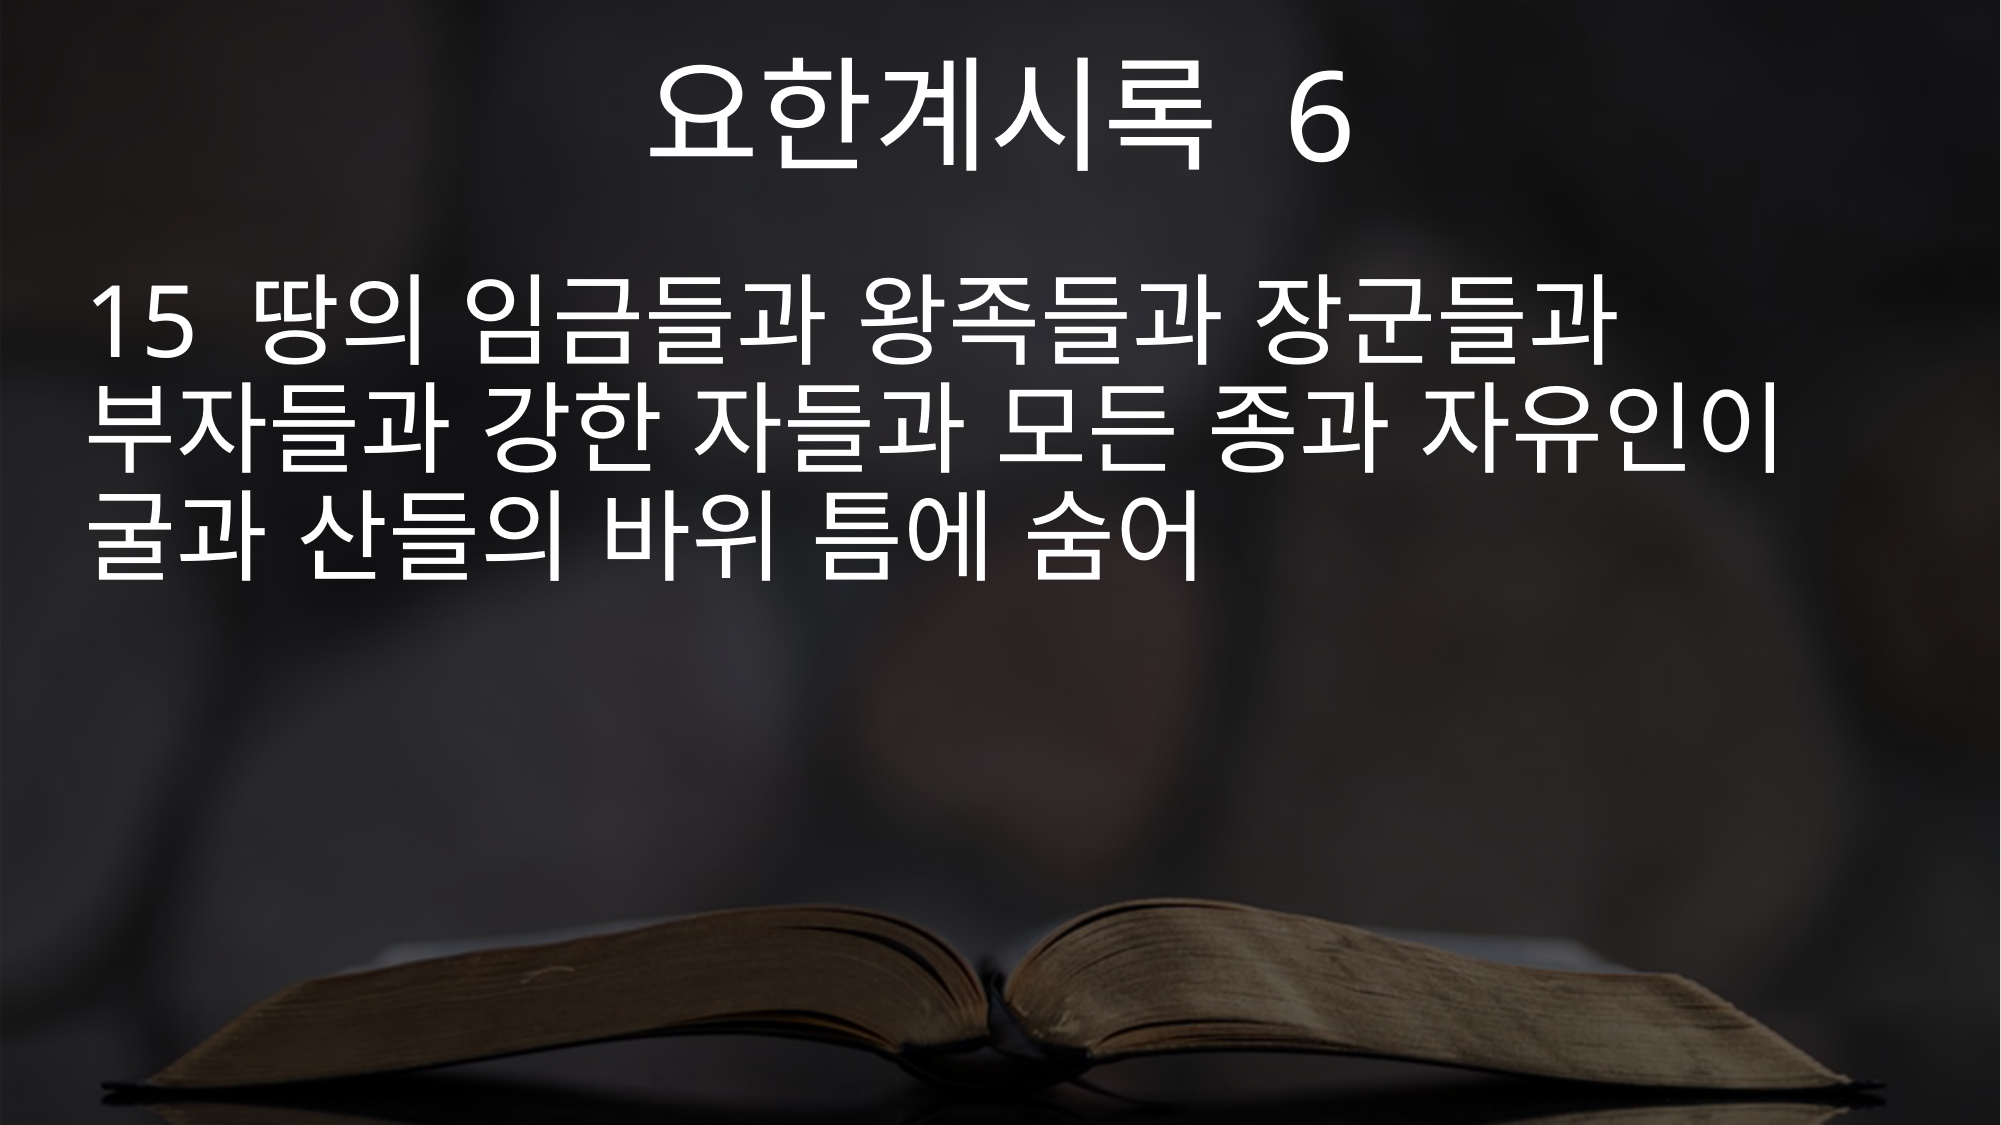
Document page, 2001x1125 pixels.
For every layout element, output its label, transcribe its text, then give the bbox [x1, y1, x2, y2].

list 15 땅의 임금들과 왕족들과 장군들과 부자들과 강한 자들과 모든 종과 자유인이 굴과 산들의 바위 틈에 숨어 [69, 263, 1953, 423]
footer 요한계시록 6 [0, 32, 2000, 192]
picture [0, 0, 2001, 1125]
